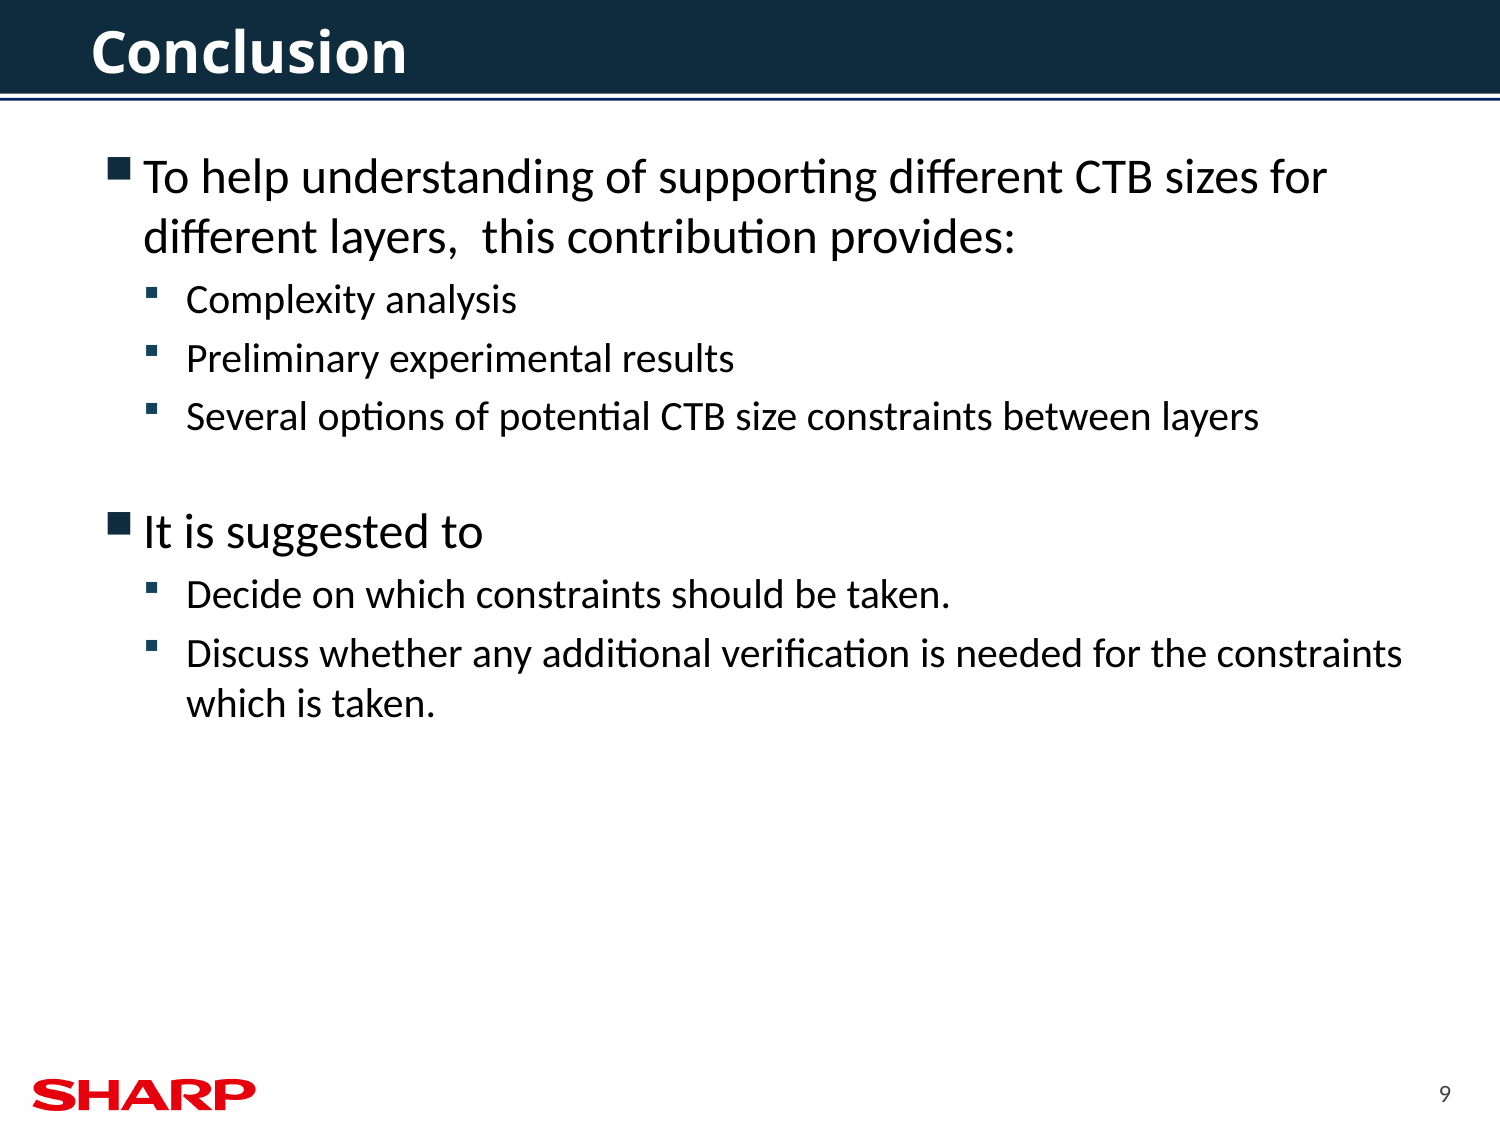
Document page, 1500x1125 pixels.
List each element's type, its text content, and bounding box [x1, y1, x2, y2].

title Conclusion [74, 15, 1426, 85]
slide_number 9 [1345, 1062, 1467, 1108]
picture [17, 1064, 271, 1125]
list To help understanding of supporting different CTB sizes for different layers, this contribution provides: Complexity analysis Preliminary experimental results Several options of potential CTB size constraints between layers It is suggested to Decide on which constraints should be taken. Discuss whether any additional verification is needed for the constraints which is taken. [74, 128, 1426, 1051]
